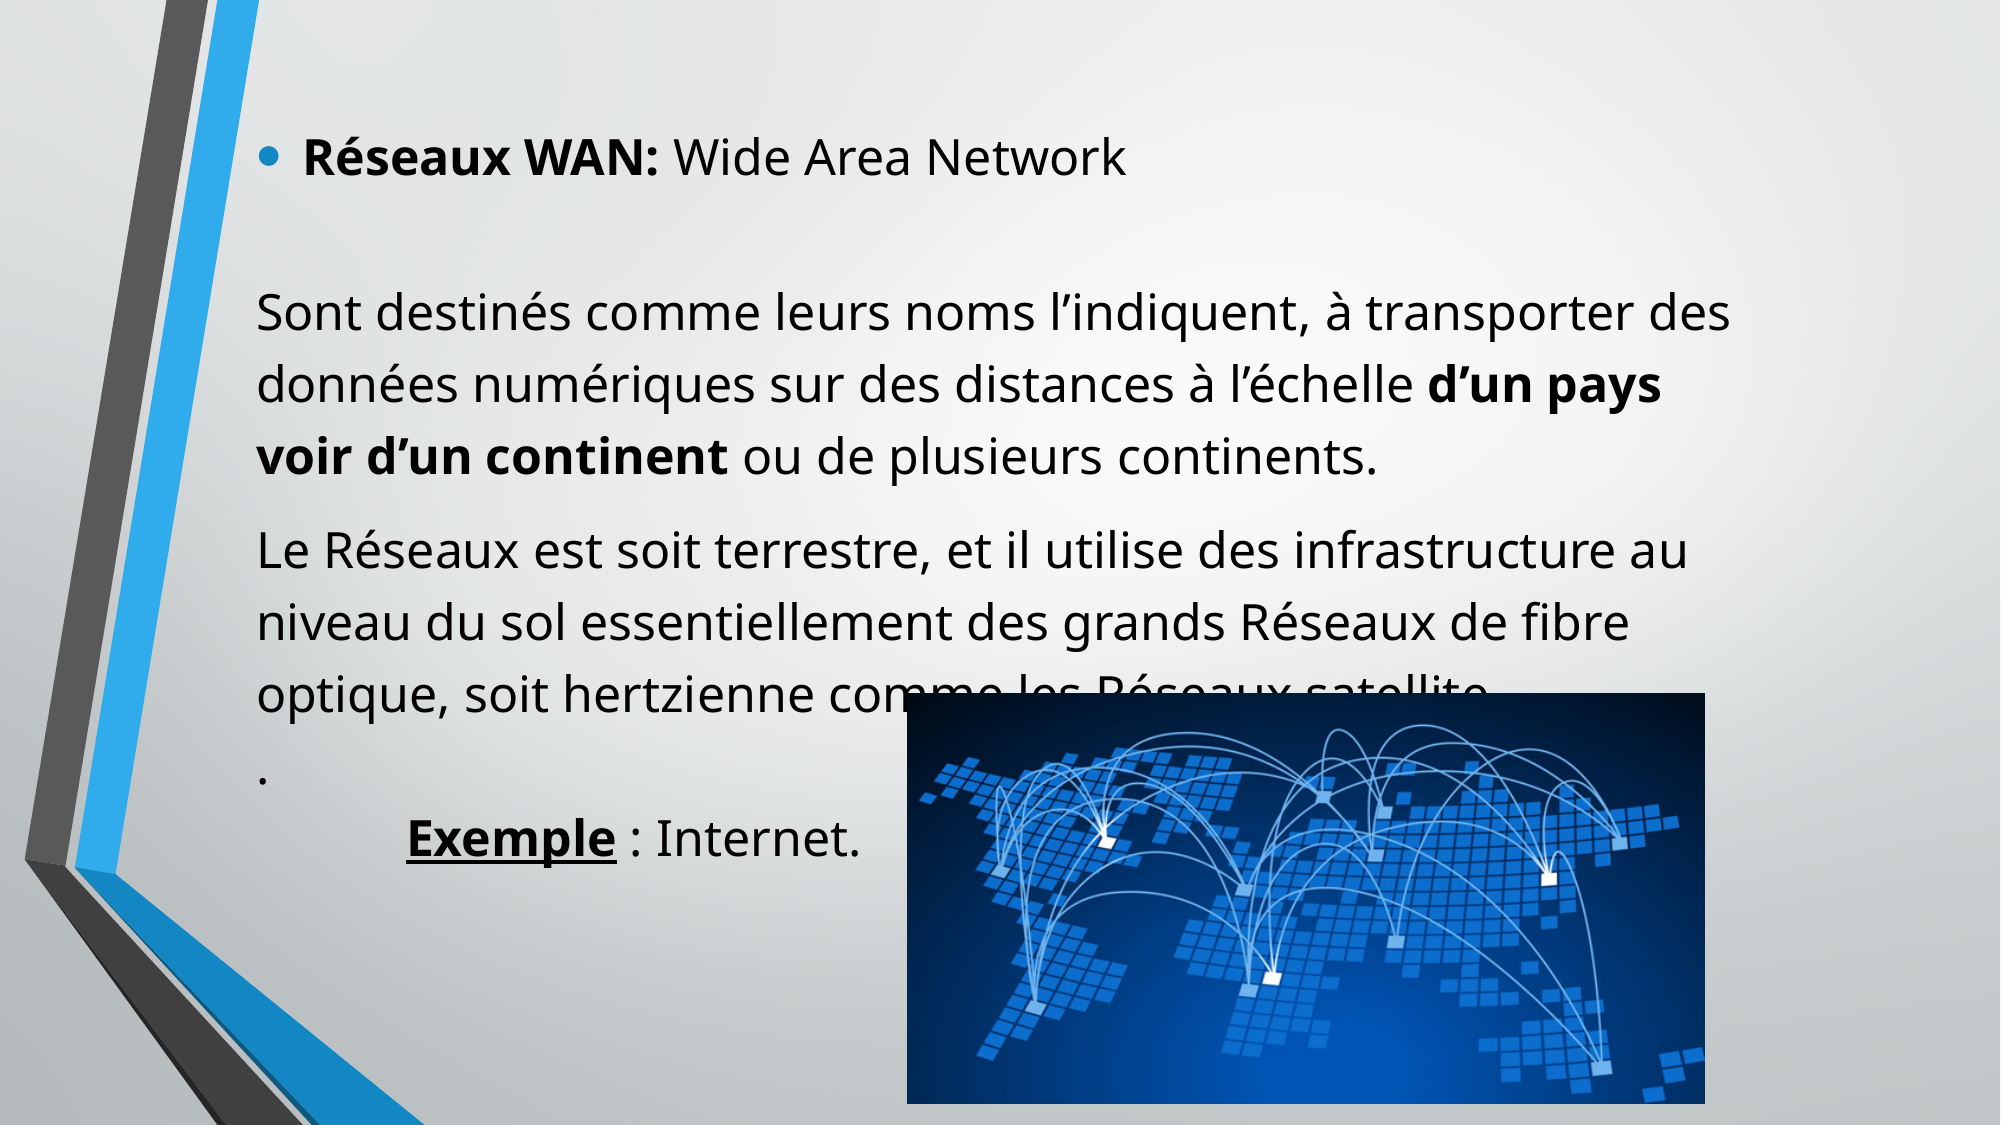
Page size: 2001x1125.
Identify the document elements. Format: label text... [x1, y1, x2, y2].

picture [906, 693, 1705, 1105]
list Réseaux WAN: Wide Area Network Sont destinés comme leurs noms l’indiquent, à transporter des données numériques sur des distances à l’échelle d’un pays voir d’un continent ou de plusieurs continents. Le Réseaux est soit terrestre, et il utilise des infrastructure au niveau du sol essentiellement des grands Réseaux de fibre optique, soit hertzienne comme les Réseaux satellite. . Exemple : Internet. [241, 197, 1758, 784]
